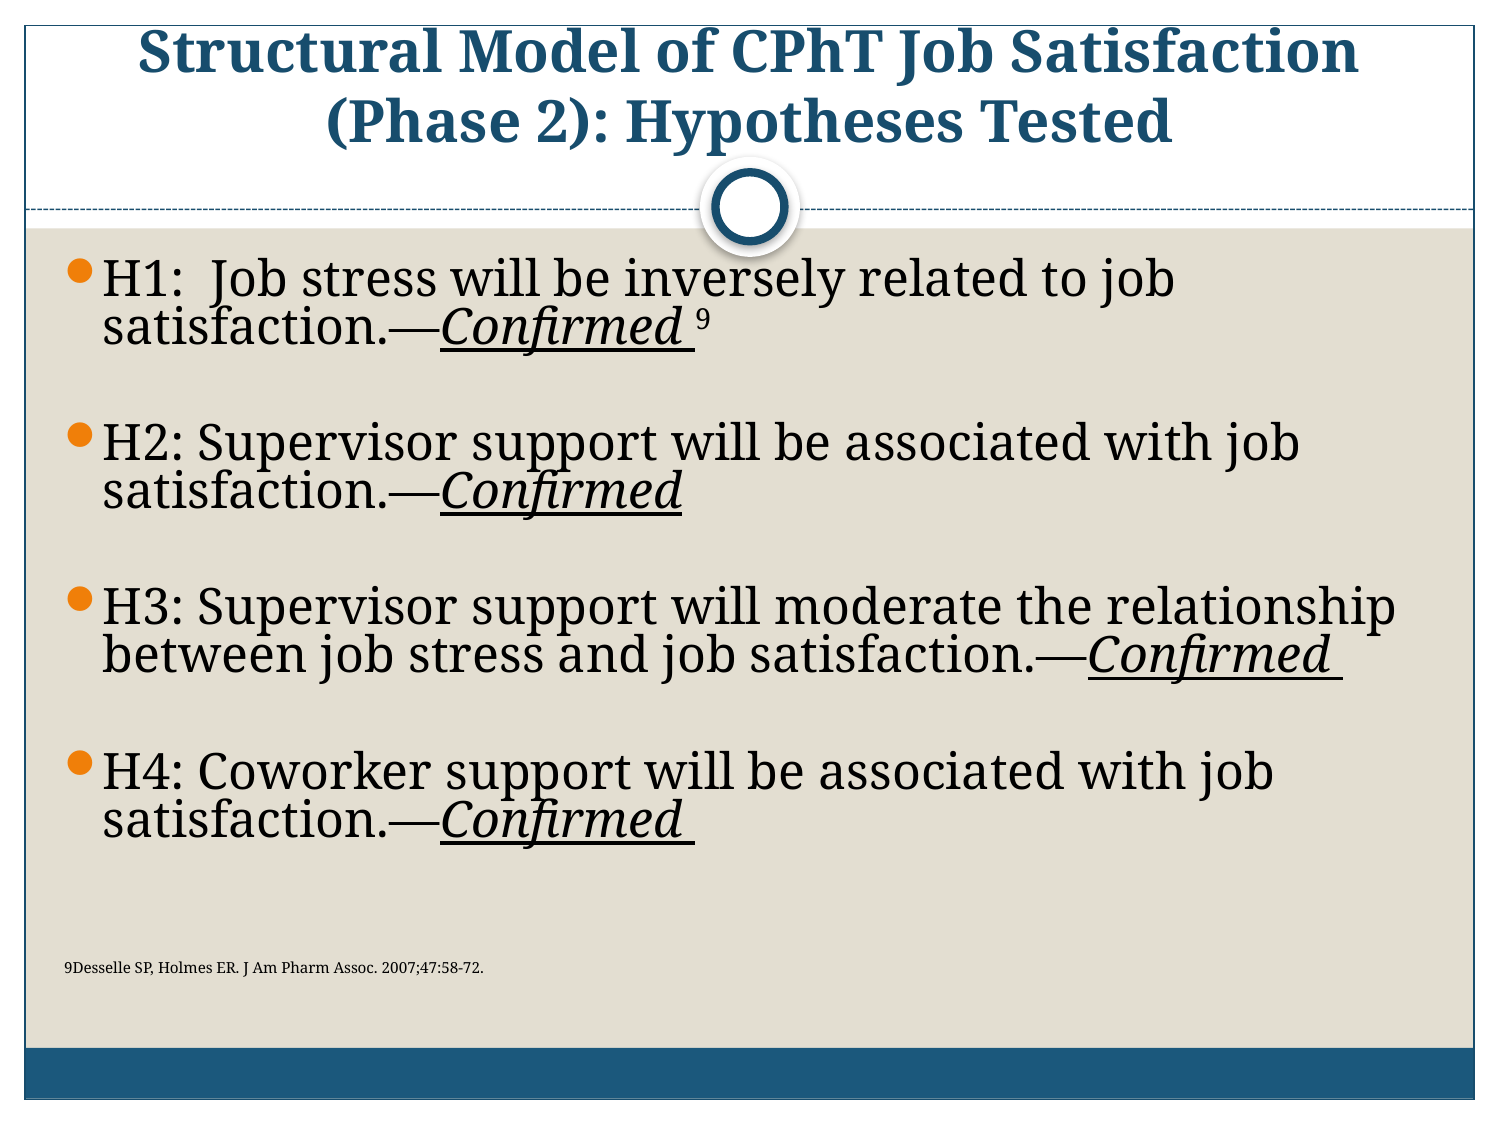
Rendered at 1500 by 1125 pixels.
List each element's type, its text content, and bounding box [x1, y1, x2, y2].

title Structural Model of CPhT Job Satisfaction (Phase 2): Hypotheses Tested [49, 37, 1450, 162]
list H1: Job stress will be inversely related to job satisfaction.—Confirmed 9 H2: Supervisor support will be associated with job satisfaction.—Confirmed H3: Supervisor support will moderate the relationship between job stress and job satisfaction.—Confirmed H4: Coworker support will be associated with job satisfaction.—Confirmed 9Desselle SP, Holmes ER. J Am Pharm Assoc. 2007;47:58-72. [49, 250, 1445, 1001]
